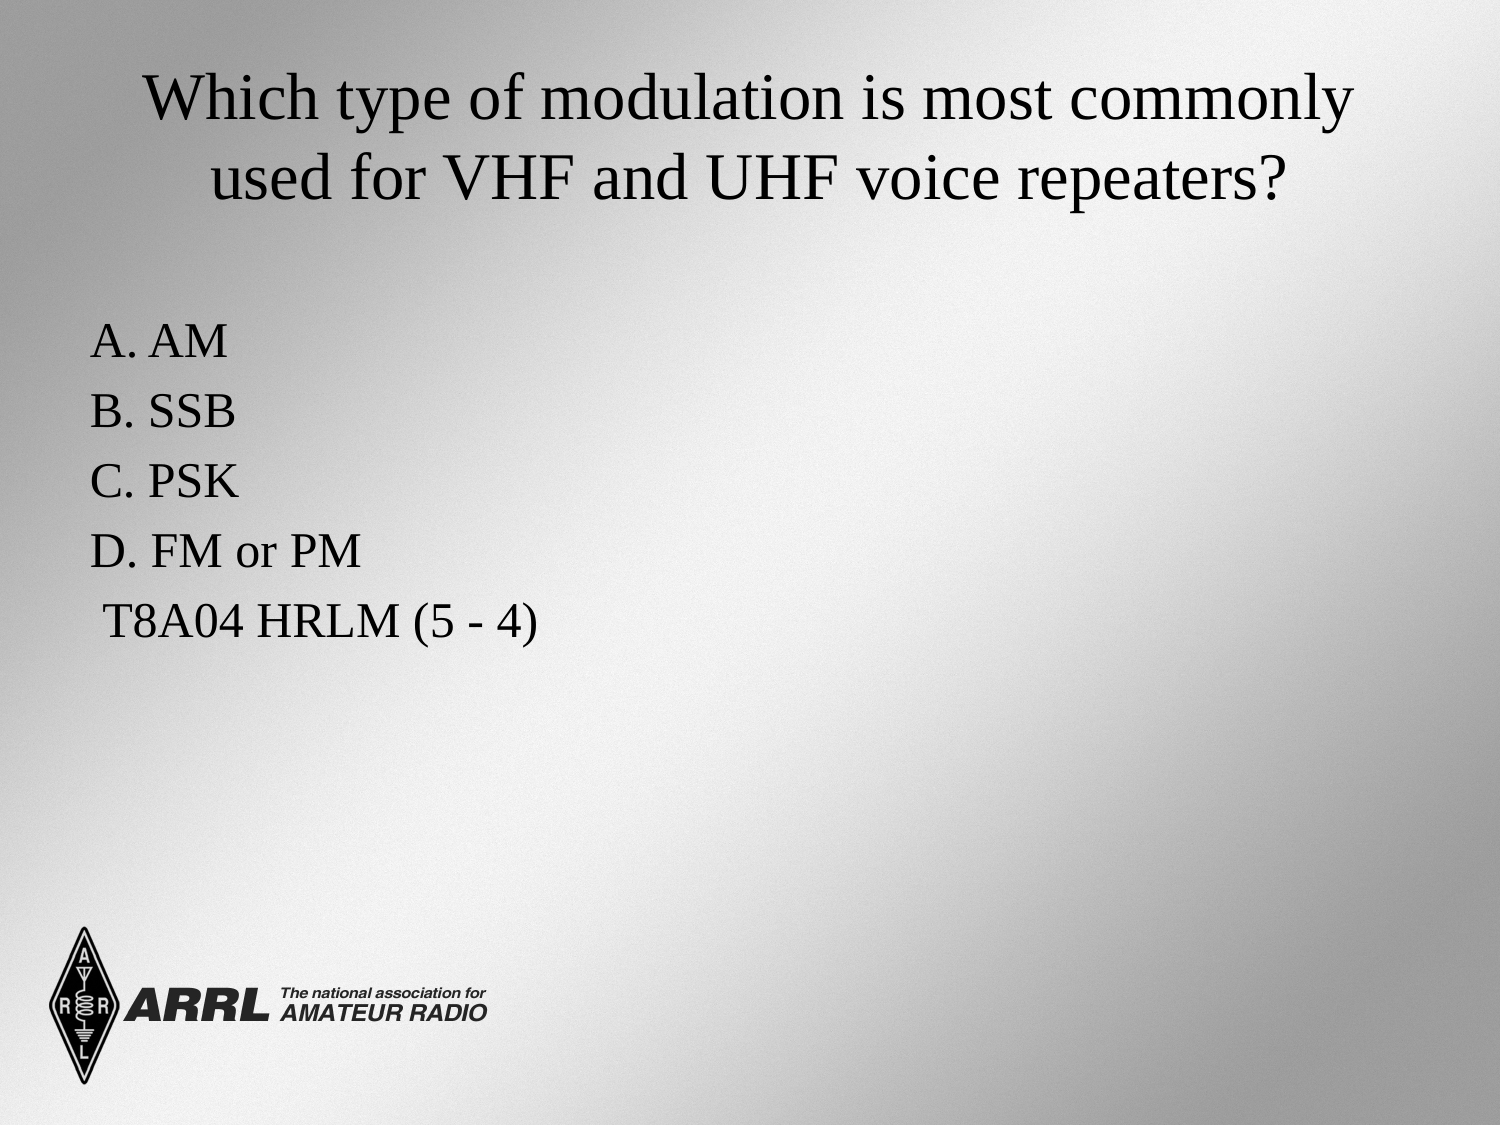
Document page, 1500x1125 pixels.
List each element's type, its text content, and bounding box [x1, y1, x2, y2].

list A. AM B. SSB C. PSK D. FM or PM T8A04 HRLM (5 - 4) [75, 299, 1425, 1005]
title Which type of modulation is most commonly used for VHF and UHF voice repeaters? [75, 45, 1425, 233]
picture [0, 0, 1500, 1125]
